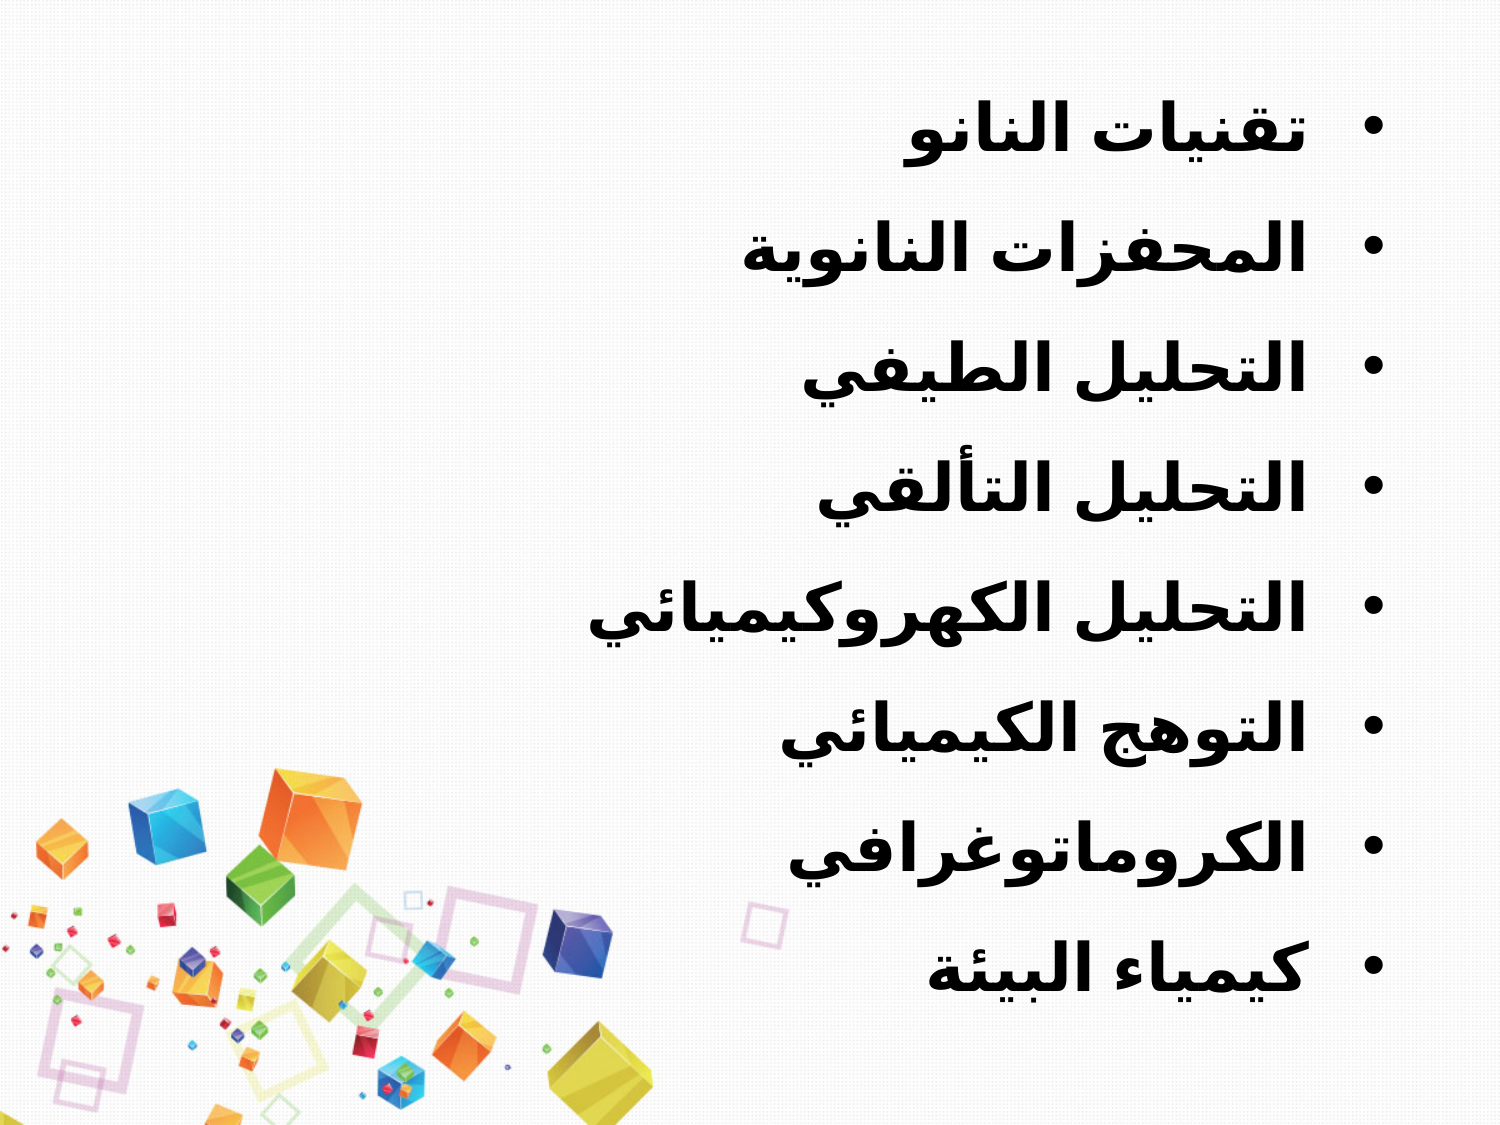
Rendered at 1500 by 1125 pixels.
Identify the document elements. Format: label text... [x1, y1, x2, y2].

text_box تقنيات النانو المحفزات النانوية التحليل الطيفي التحليل التألقي التحليل الكهروكيميائي التوهج الكيميائي الكروماتوغرافي كيمياء البيئة [474, 37, 1400, 1012]
picture [0, 0, 1500, 1125]
